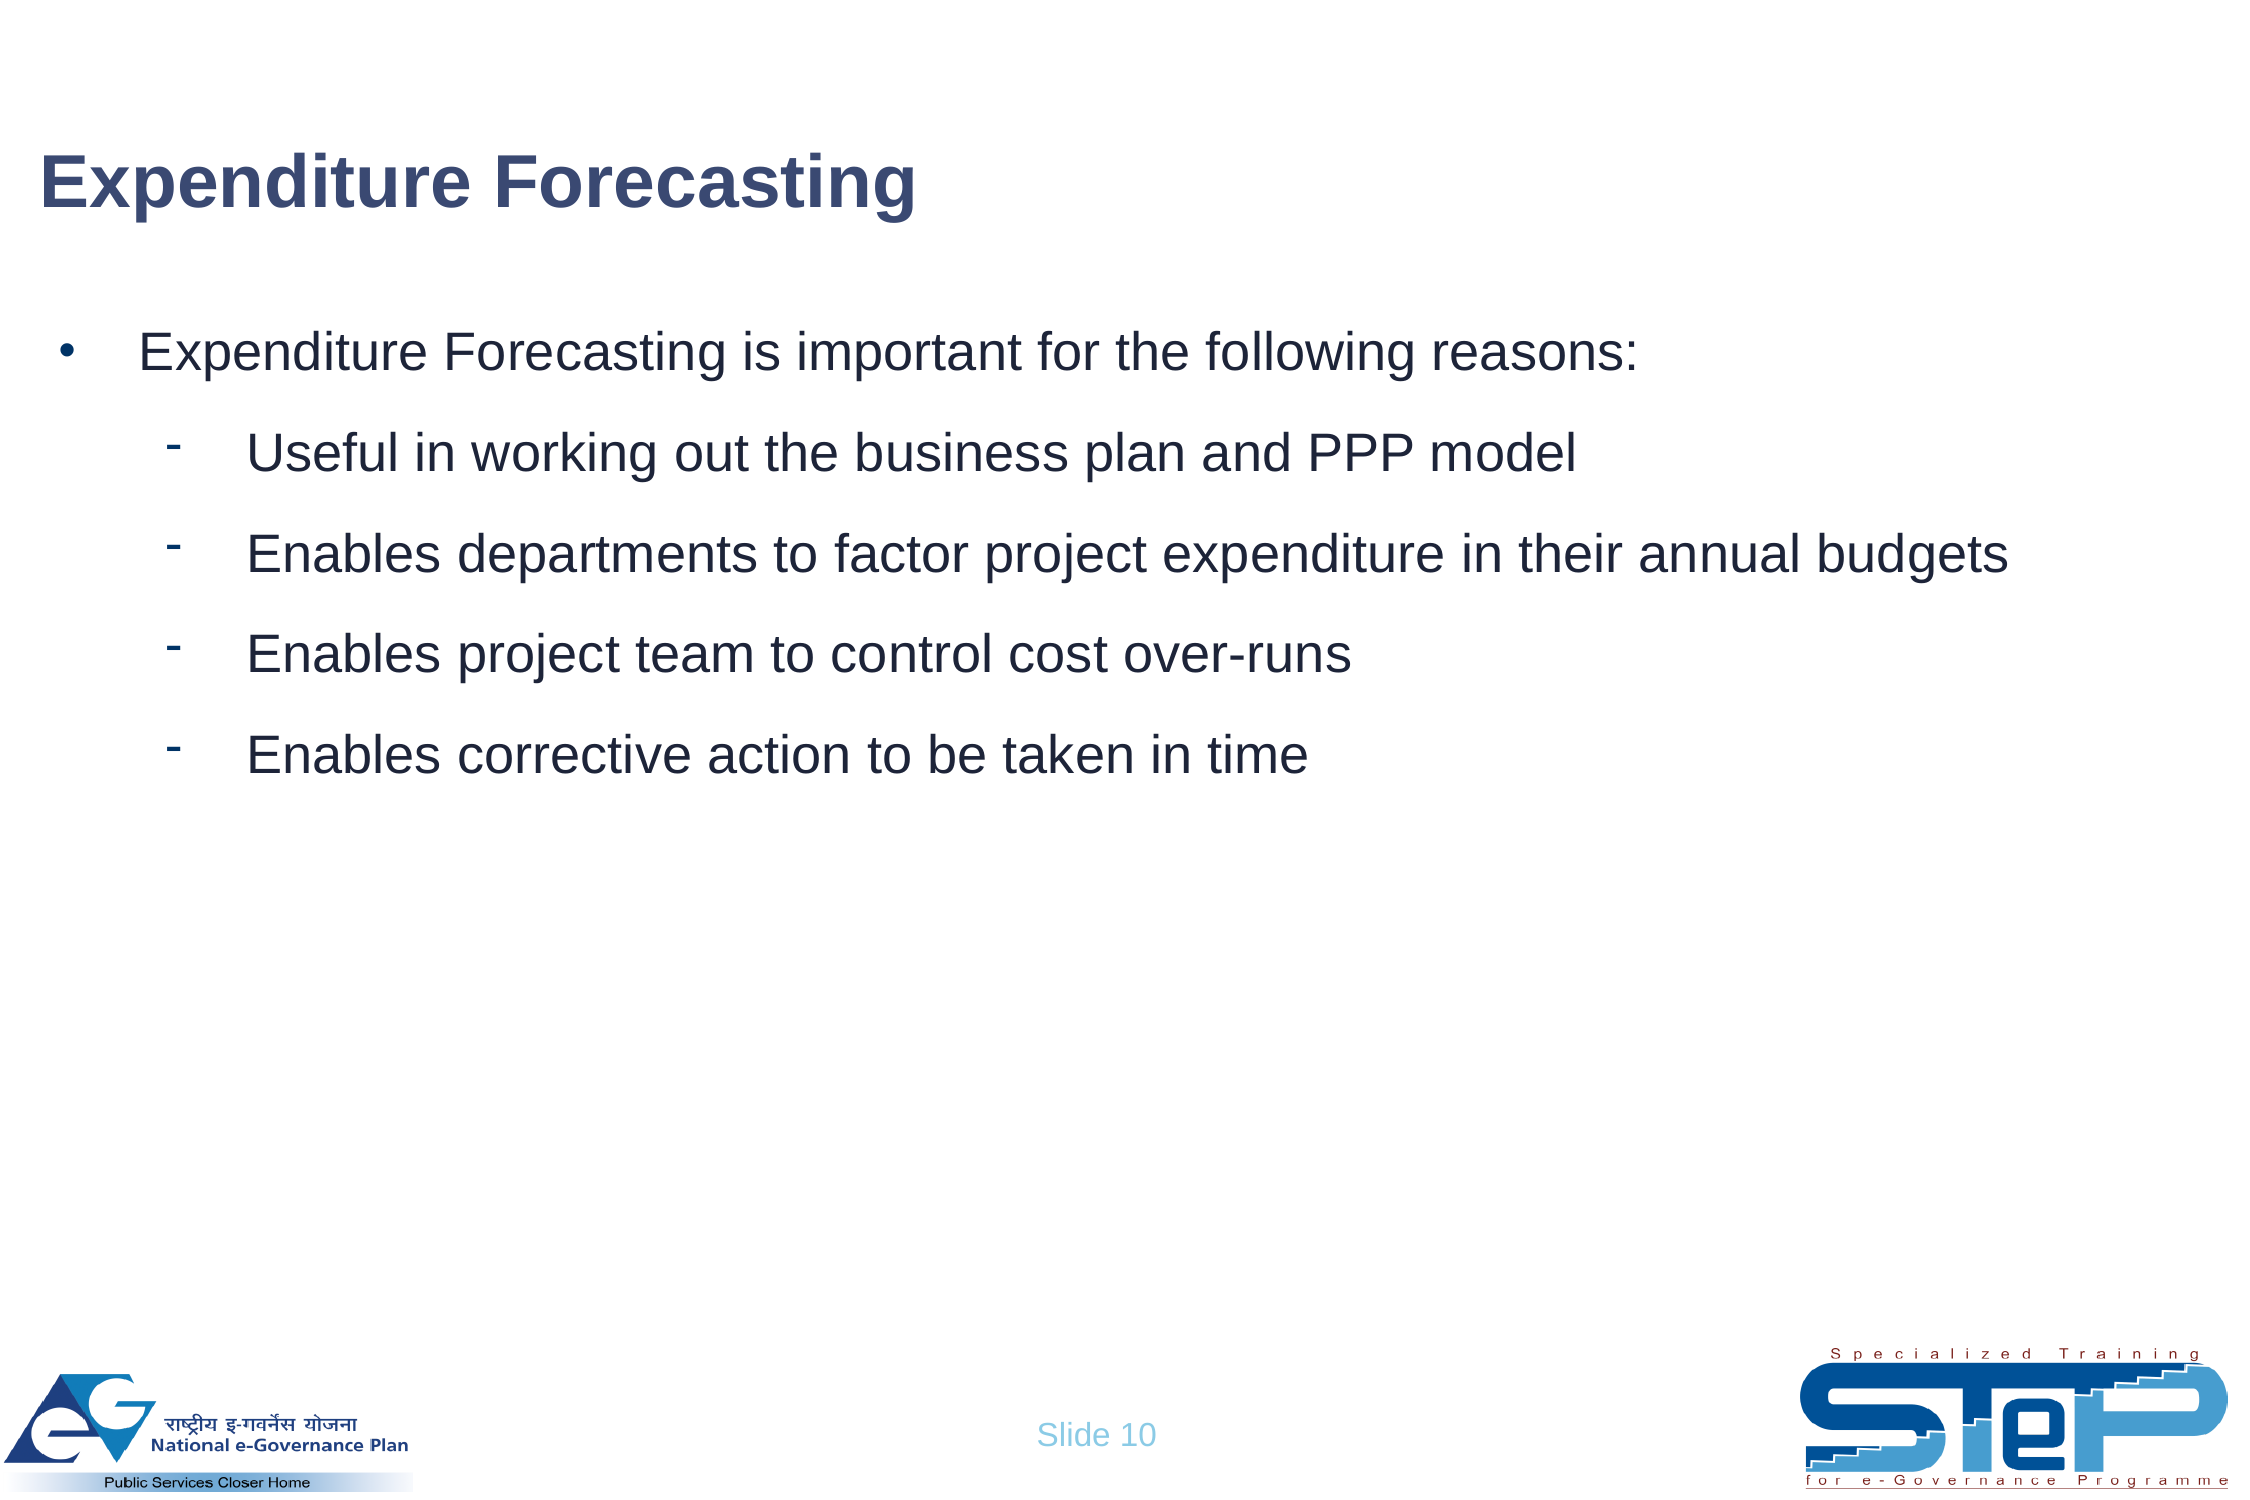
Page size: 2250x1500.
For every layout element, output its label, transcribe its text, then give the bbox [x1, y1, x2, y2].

picture [3, 1374, 413, 1492]
subtitle Expenditure Forecasting is important for the following reasons: Useful in working out the business plan and PPP model Enables departments to factor project expenditure in their annual budgets Enables project team to control cost over-runs Enables corrective action to be taken in time [58, 316, 2175, 1367]
title Expenditure Forecasting [39, 132, 2207, 313]
picture [1800, 1348, 2228, 1489]
